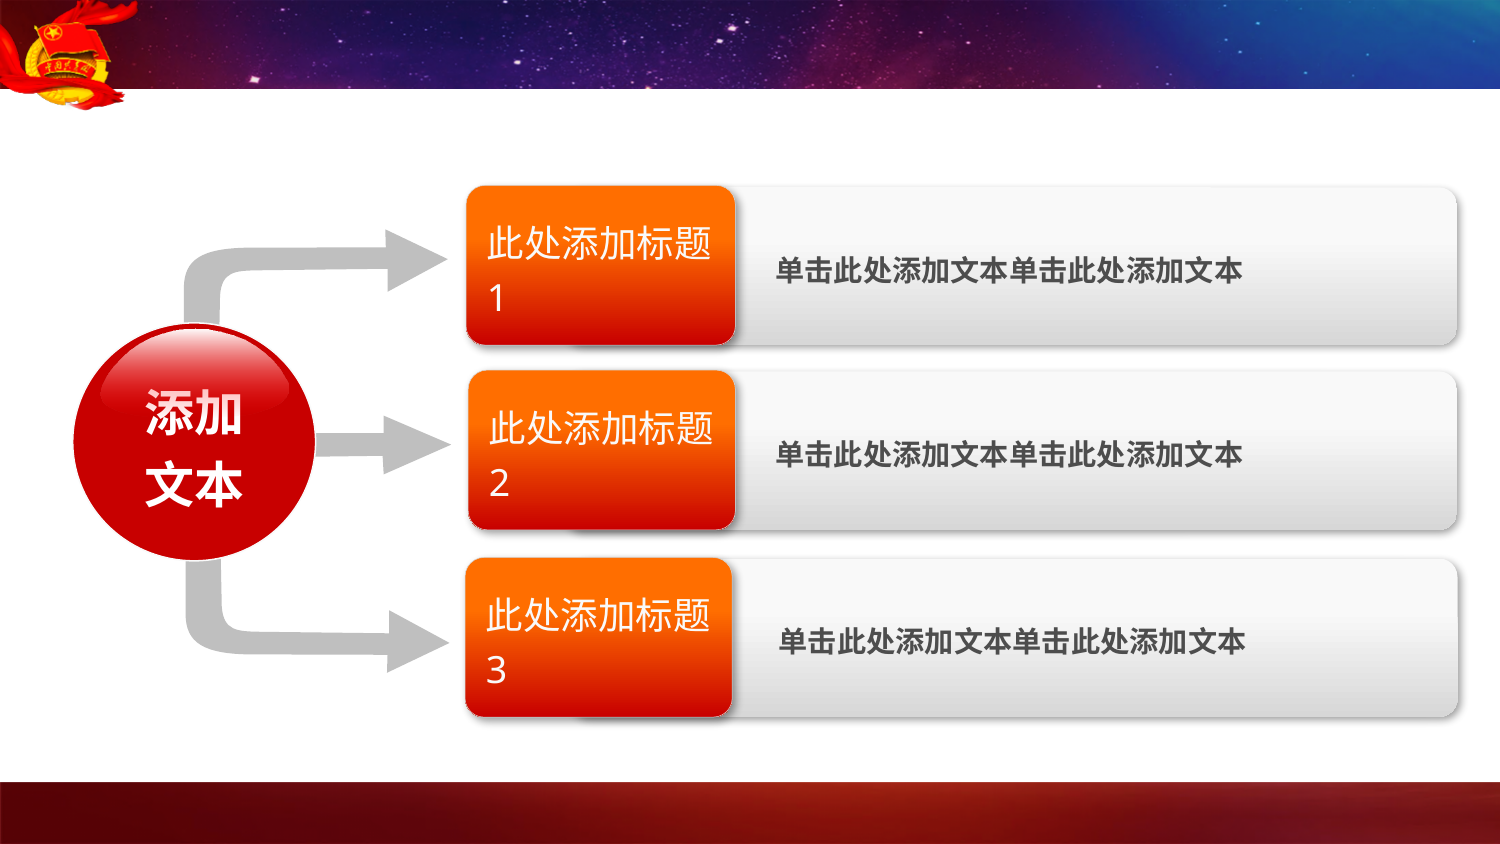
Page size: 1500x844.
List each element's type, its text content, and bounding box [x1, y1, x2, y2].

picture [0, 783, 1500, 844]
text_box 单击此处添加文本单击此处添加文本 [734, 371, 1458, 530]
text_box [316, 415, 452, 475]
text_box 此处添加标题1 [466, 185, 736, 346]
text_box 单击此处添加文本单击此处添加文本 [729, 558, 1458, 717]
picture [0, 0, 1500, 112]
text_box [185, 561, 450, 673]
text_box [183, 229, 448, 322]
text_box 单击此处添加文本单击此处添加文本 [734, 187, 1458, 345]
text_box 此处添加标题2 [468, 370, 736, 530]
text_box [72, 322, 316, 561]
text_box 此处添加标题3 [465, 557, 733, 718]
